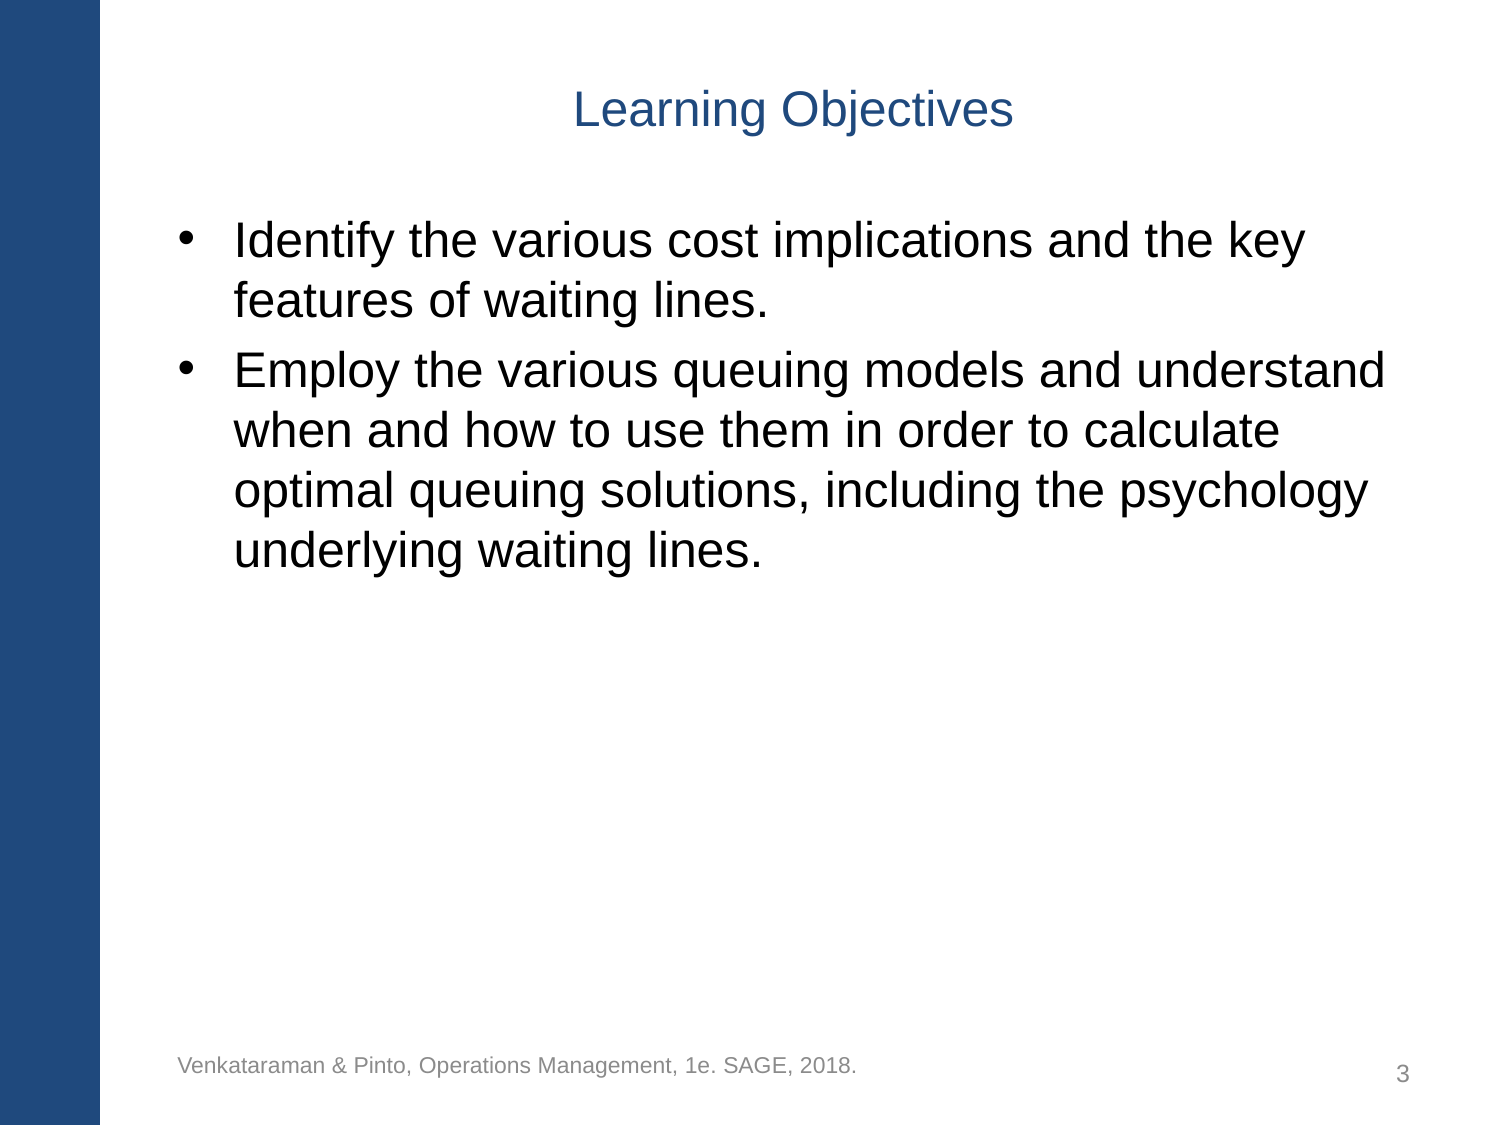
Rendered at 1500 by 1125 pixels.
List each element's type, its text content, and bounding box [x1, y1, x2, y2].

title Learning Objectives [162, 12, 1425, 200]
list Identify the various cost implications and the key features of waiting lines. Employ the various queuing models and understand when and how to use them in order to calculate optimal queuing solutions, including the psychology underlying waiting lines. [162, 200, 1425, 1025]
footer Venkataraman & Pinto, Operations Management, 1e. SAGE, 2018. [162, 1042, 1313, 1103]
slide_number 3 [1350, 1042, 1425, 1103]
